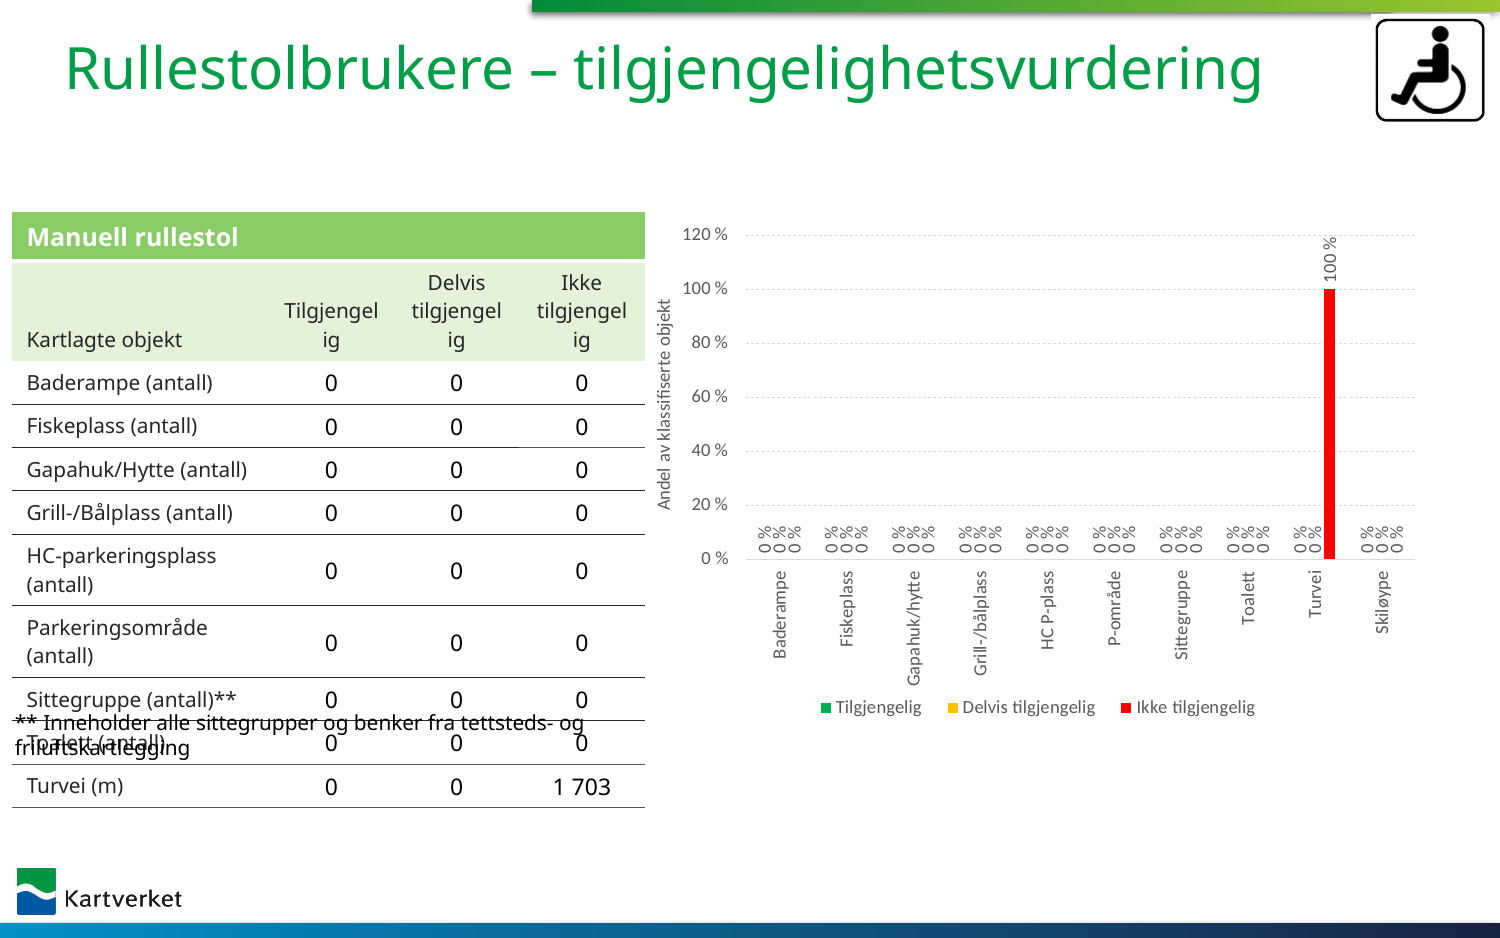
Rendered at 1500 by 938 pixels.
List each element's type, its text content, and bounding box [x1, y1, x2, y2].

table_cell 0 [519, 448, 638, 490]
table_cell 0 [519, 678, 638, 702]
table_cell 0 [394, 491, 519, 534]
picture [643, 218, 1426, 728]
table_cell 0 [269, 405, 394, 447]
table_cell 0 [394, 448, 519, 490]
table_cell Sittegruppe (antall)** [12, 678, 269, 702]
table_cell 0 [394, 361, 519, 404]
table_cell 0 [519, 405, 638, 447]
table_cell 0 [394, 535, 519, 605]
table_cell Gapahuk/Hytte (antall) [12, 448, 269, 490]
table_cell 0 [394, 768, 519, 807]
table_cell Delvis tilgjengelig [394, 263, 519, 361]
table_cell 1 703 [519, 768, 645, 807]
table_cell 0 [519, 535, 638, 605]
table_cell 0 [269, 448, 394, 490]
table_cell 0 [269, 491, 394, 534]
table_cell 0 [394, 606, 519, 677]
text_box Rullestolbrukere – tilgjengelighetsvurdering [49, 12, 1372, 109]
table_cell 0 [269, 535, 394, 605]
table_cell 0 [269, 678, 394, 702]
table_cell Ikke tilgjengelig [519, 263, 638, 361]
table_cell 0 [394, 678, 519, 702]
table_cell Tilgjengelig [269, 263, 394, 361]
table_cell Kartlagte objekt [12, 263, 269, 361]
table_cell 0 [269, 606, 394, 677]
table_cell 0 [519, 361, 638, 404]
table_cell 0 [269, 768, 394, 807]
table_cell HC-parkeringsplass (antall) [12, 535, 269, 605]
table_cell Baderampe (antall) [12, 361, 269, 404]
table_cell 0 [394, 405, 519, 447]
table_header Manuell rullestol [12, 212, 645, 259]
table_cell 0 [269, 361, 394, 404]
table_cell 0 [519, 606, 638, 677]
table_cell 0 [519, 491, 638, 534]
picture [1371, 13, 1491, 127]
table_cell Fiskeplass (antall) [12, 405, 269, 447]
table_cell Grill-/Bålplass (antall) [12, 491, 269, 534]
text_box ** Inneholder alle sittegrupper og benker fra tettsteds- og friluftskartlegging [0, 702, 745, 768]
table_cell Parkeringsområde (antall) [12, 606, 269, 677]
table_cell Turvei (m) [12, 768, 269, 807]
